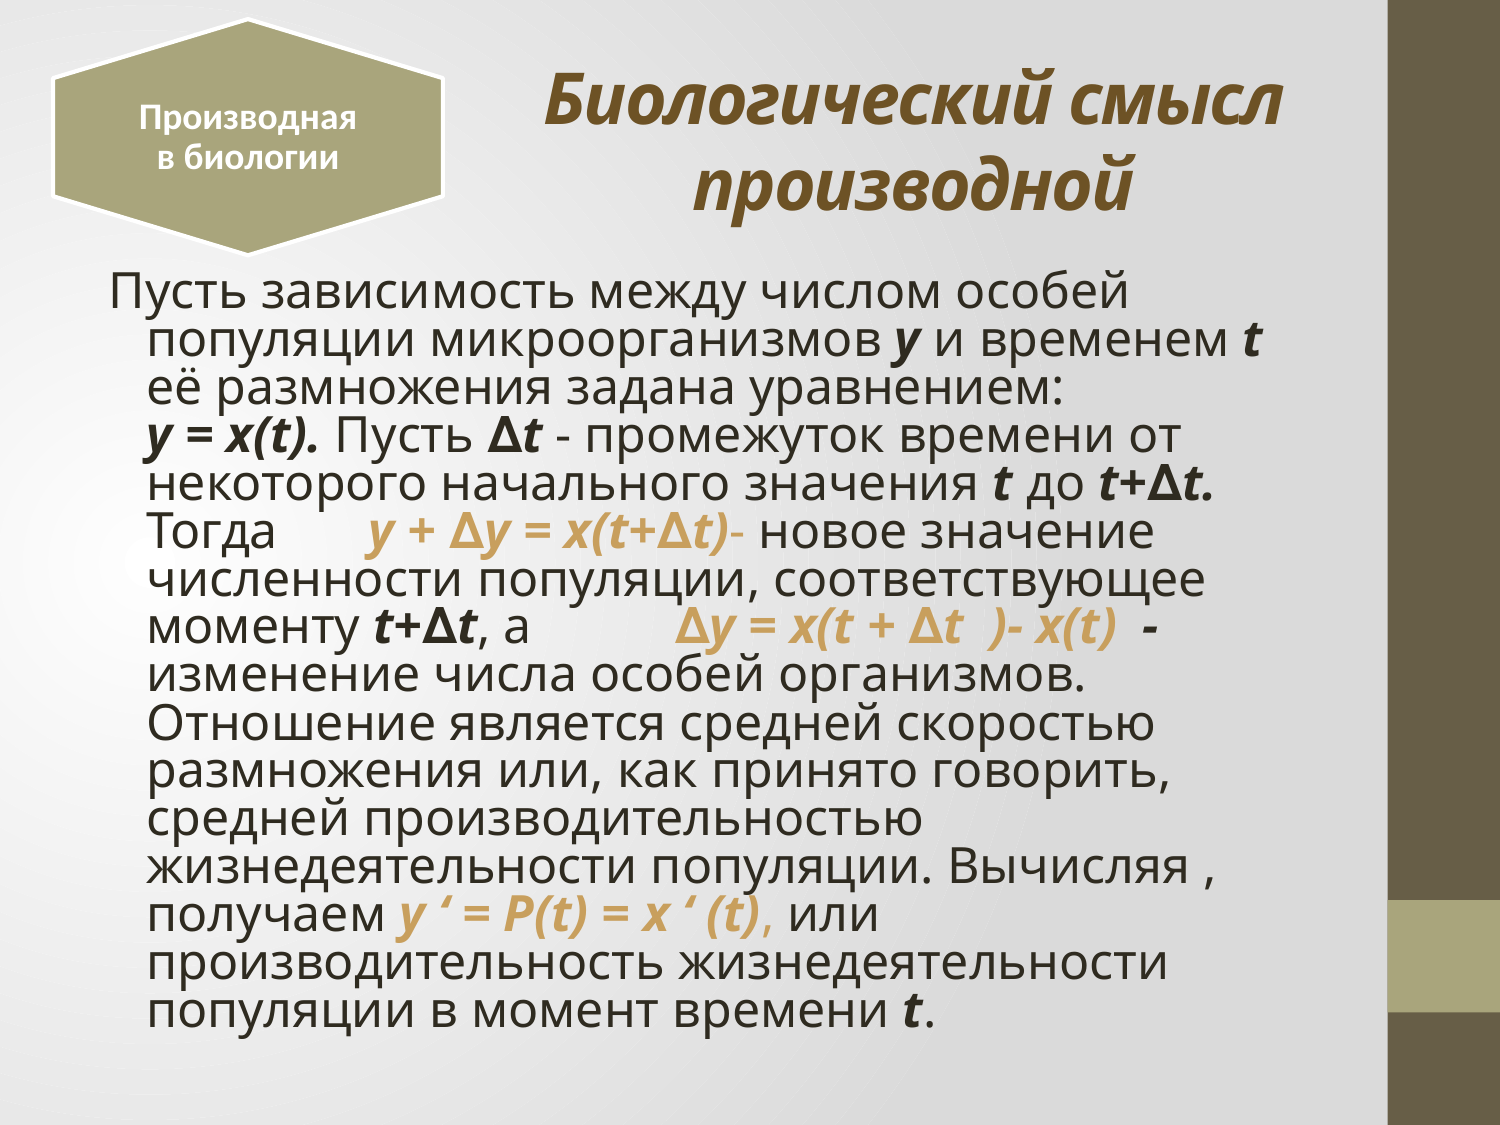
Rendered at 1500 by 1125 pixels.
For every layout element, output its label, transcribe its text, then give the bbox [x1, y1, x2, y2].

title Биологический смысл производной [501, 45, 1325, 233]
list Пусть зависимость между числом особей популяции микроорганизмов у и временем t её размножения задана уравнением: у = x(t). Пусть ∆t - промежуток времени от некоторого начального значения t до t+∆t. Тогда у + ∆у = x(t+∆t)- новое значение численности популяции, соответствующее моменту t+∆t, а ∆y = x(t + ∆t )- x(t) - изменение числа особей организмов. Отношение является средней скоростью размножения или, как принято говорить, средней производительностью жизнедеятельности популяции. Вычисляя , получаем y ‘ = P(t) = x ‘ (t), или производительность жизнедеятельности популяции в момент времени t. [75, 262, 1325, 1050]
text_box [52, 18, 444, 256]
